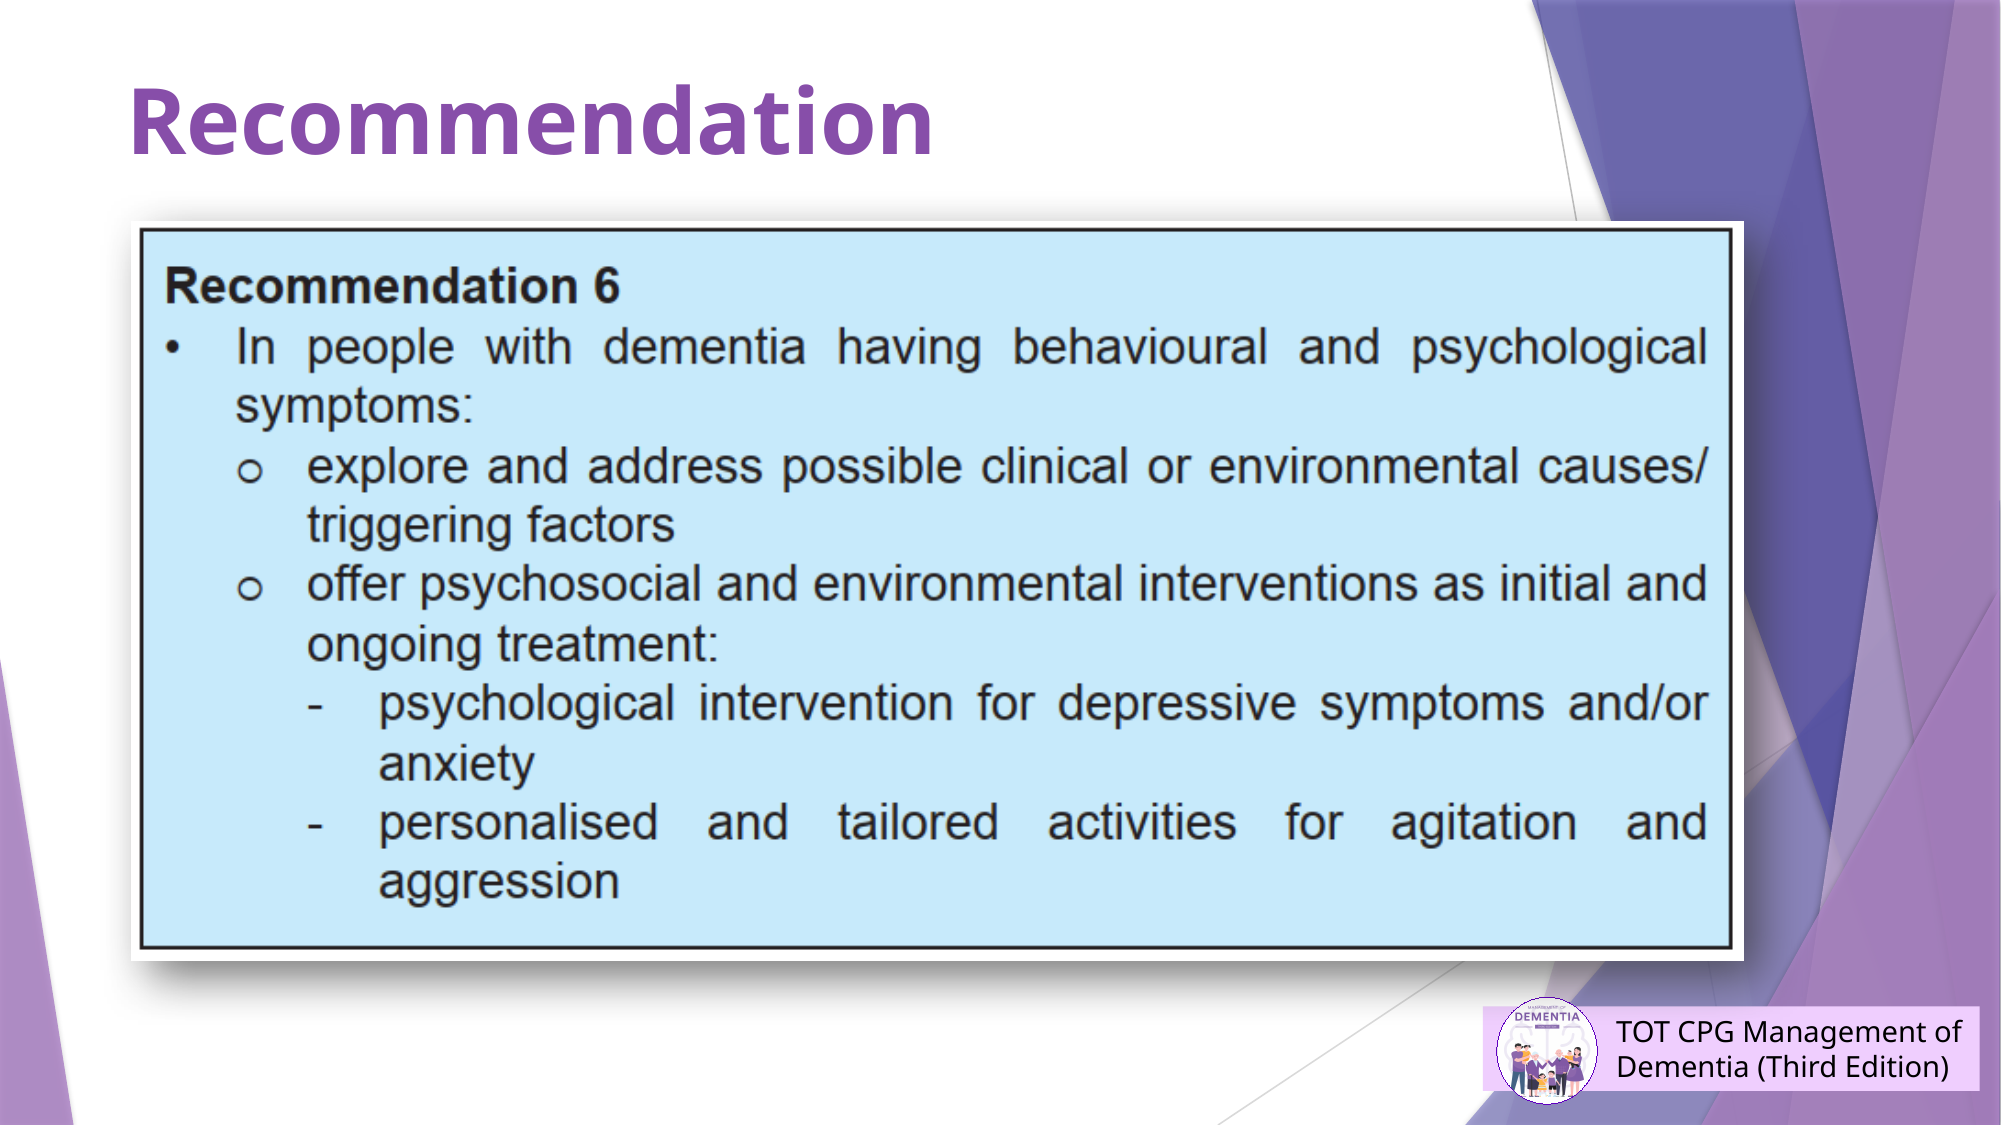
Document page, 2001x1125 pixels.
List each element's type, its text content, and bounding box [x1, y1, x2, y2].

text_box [1482, 996, 1981, 1105]
picture [131, 221, 1745, 962]
title Recommendation [111, 55, 1639, 265]
